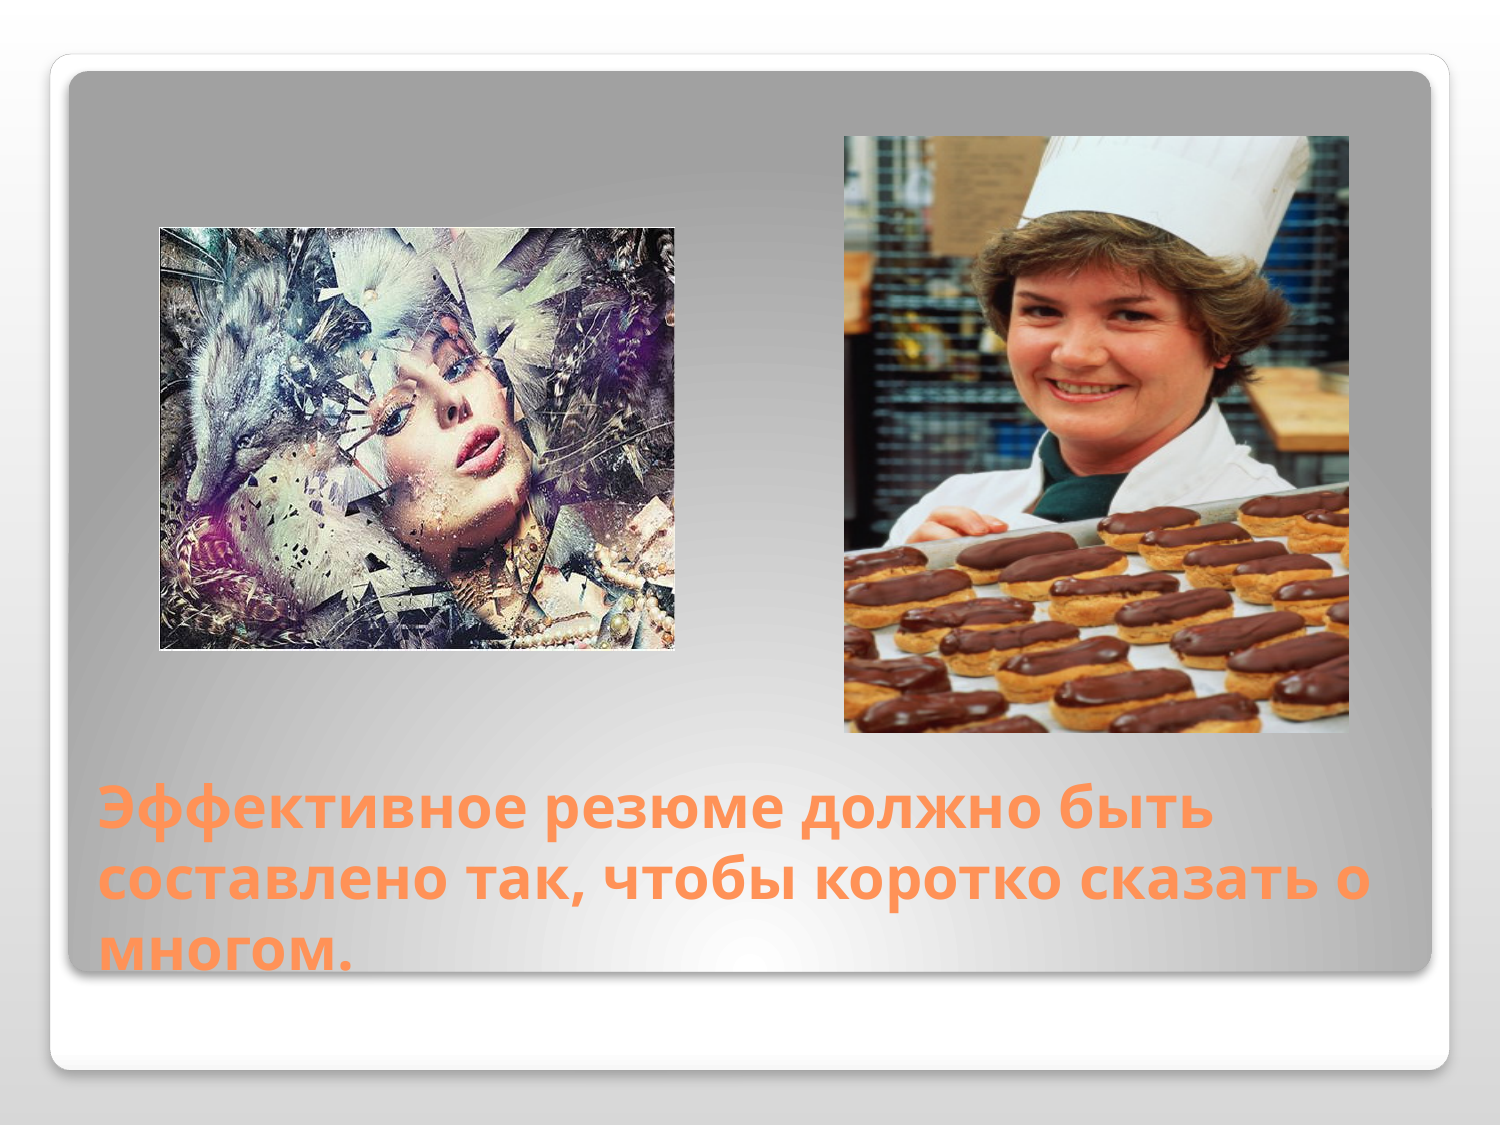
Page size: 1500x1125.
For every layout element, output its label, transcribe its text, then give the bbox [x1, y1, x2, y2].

picture [159, 227, 676, 652]
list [844, 136, 1349, 733]
title Эффективное резюме должно быть составлено так, чтобы коротко сказать о многом. [82, 761, 1425, 990]
